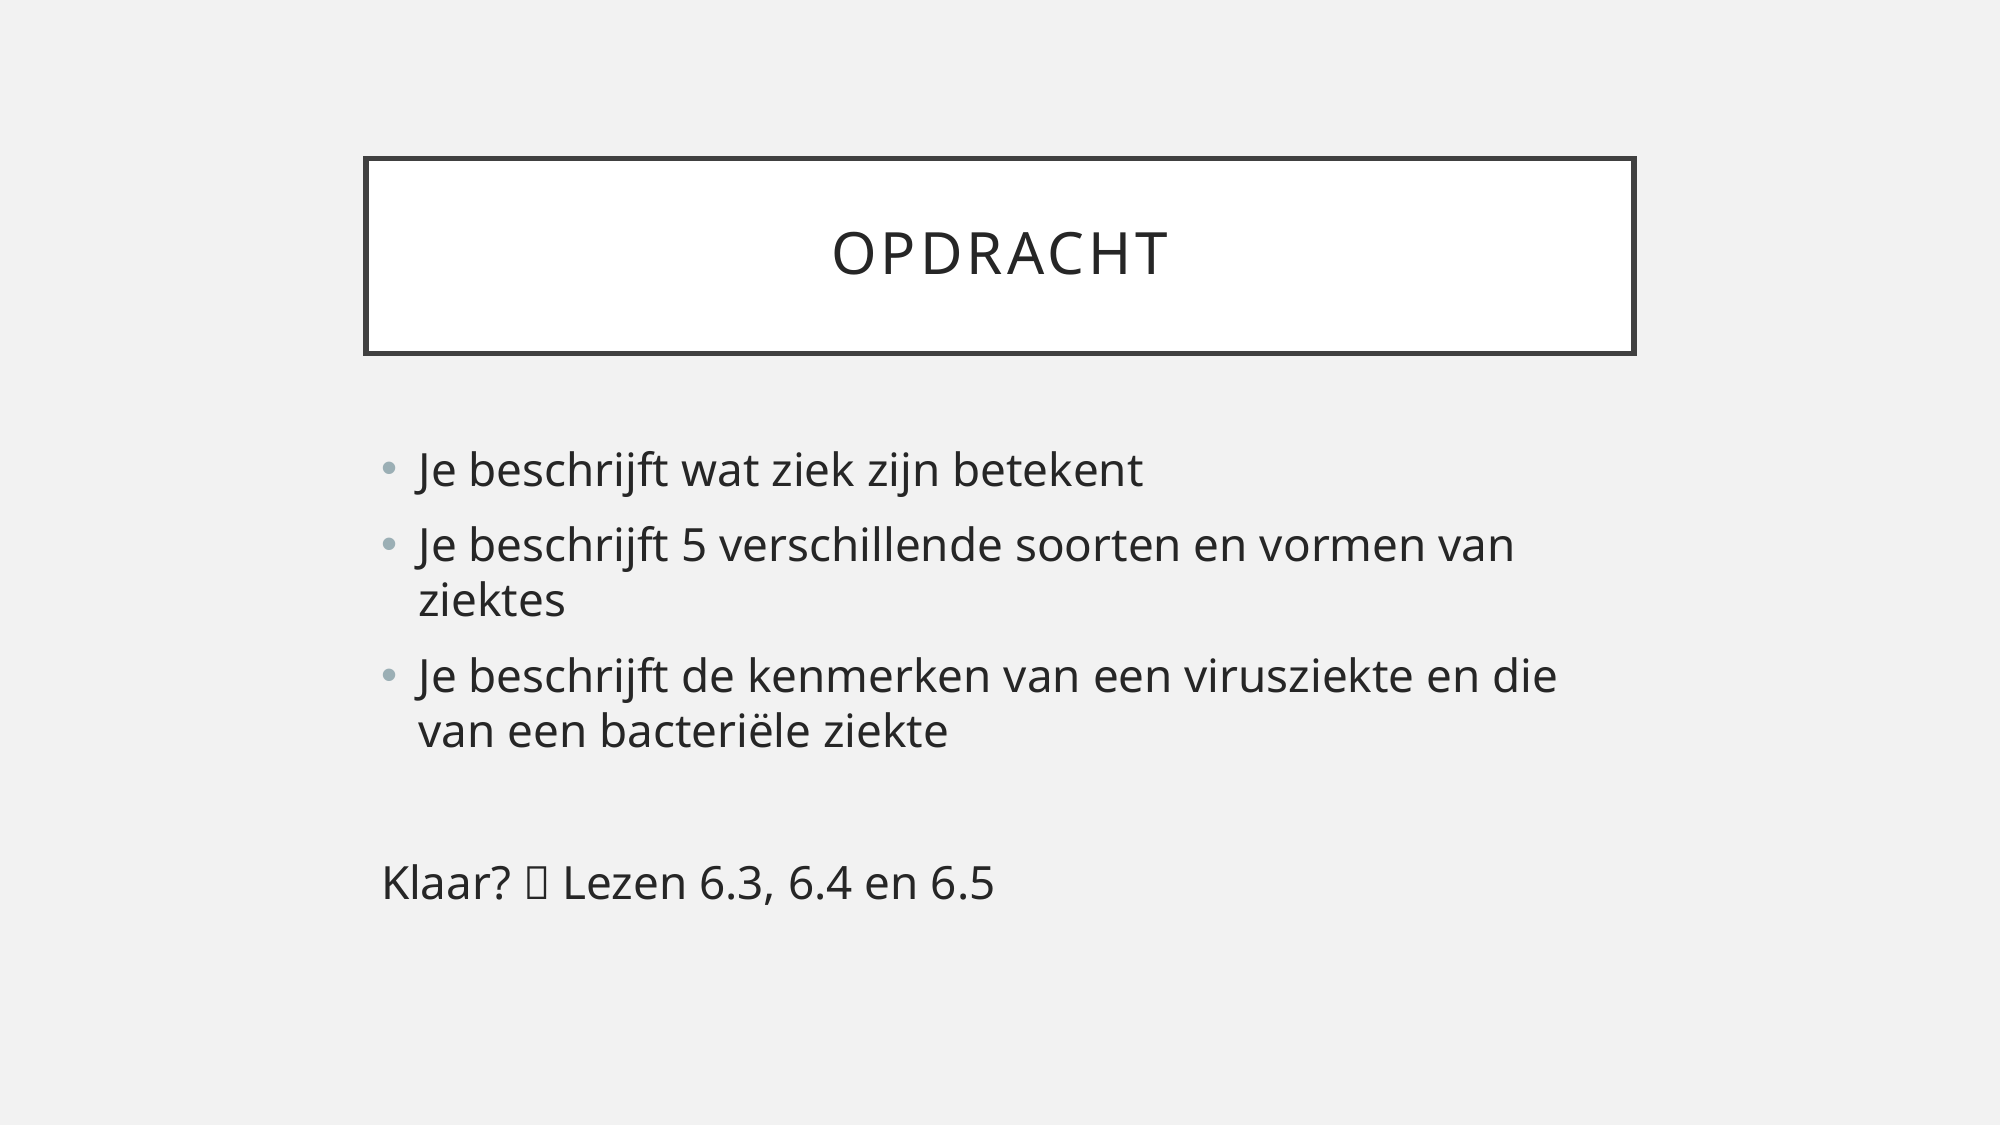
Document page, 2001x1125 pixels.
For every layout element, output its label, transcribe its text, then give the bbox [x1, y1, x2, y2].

list Je beschrijft wat ziek zijn betekent Je beschrijft 5 verschillende soorten en vormen van ziektes Je beschrijft de kenmerken van een virusziekte en die van een bacteriële ziekte Klaar?  Lezen 6.3, 6.4 en 6.5 [366, 432, 1634, 1098]
title Opdracht [363, 156, 1637, 356]
